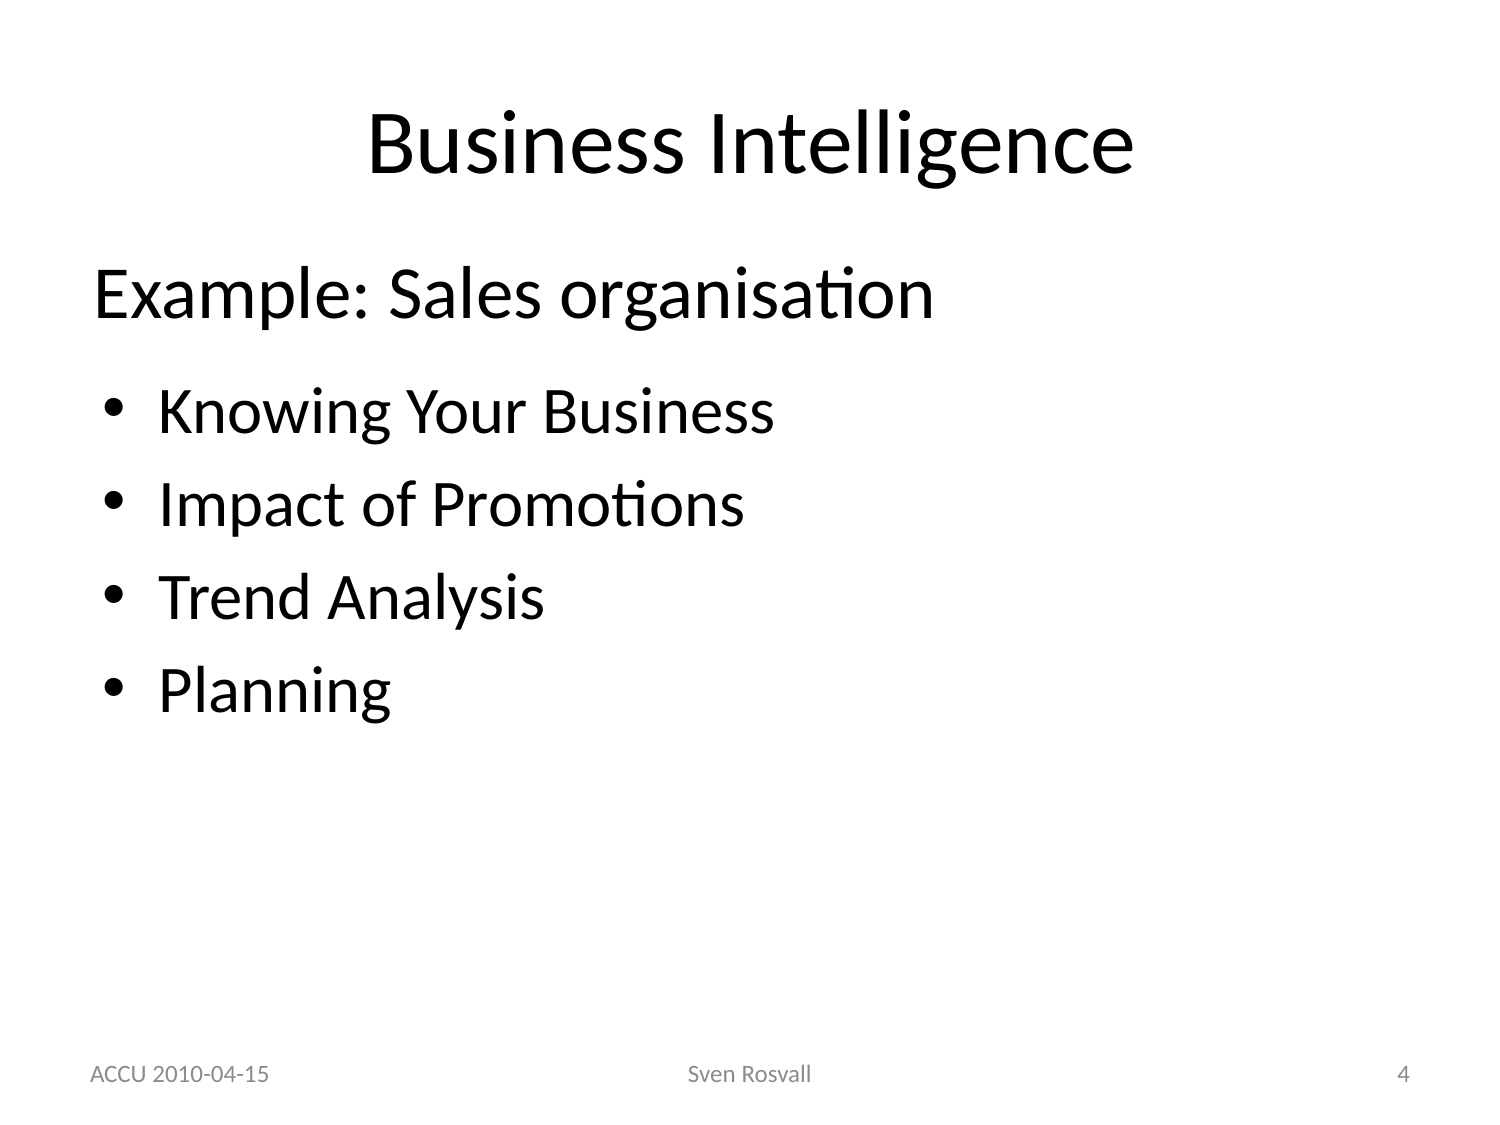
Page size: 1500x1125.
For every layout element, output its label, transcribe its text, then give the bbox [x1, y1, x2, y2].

slide_number 4 [1074, 1042, 1425, 1103]
text_box Example: Sales organisation [79, 236, 952, 341]
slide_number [75, 1042, 425, 1103]
list Knowing Your Business Impact of Promotions Trend Analysis Planning [87, 358, 1438, 881]
title Business Intelligence [76, 42, 1427, 231]
footer Sven Rosvall [512, 1042, 988, 1103]
